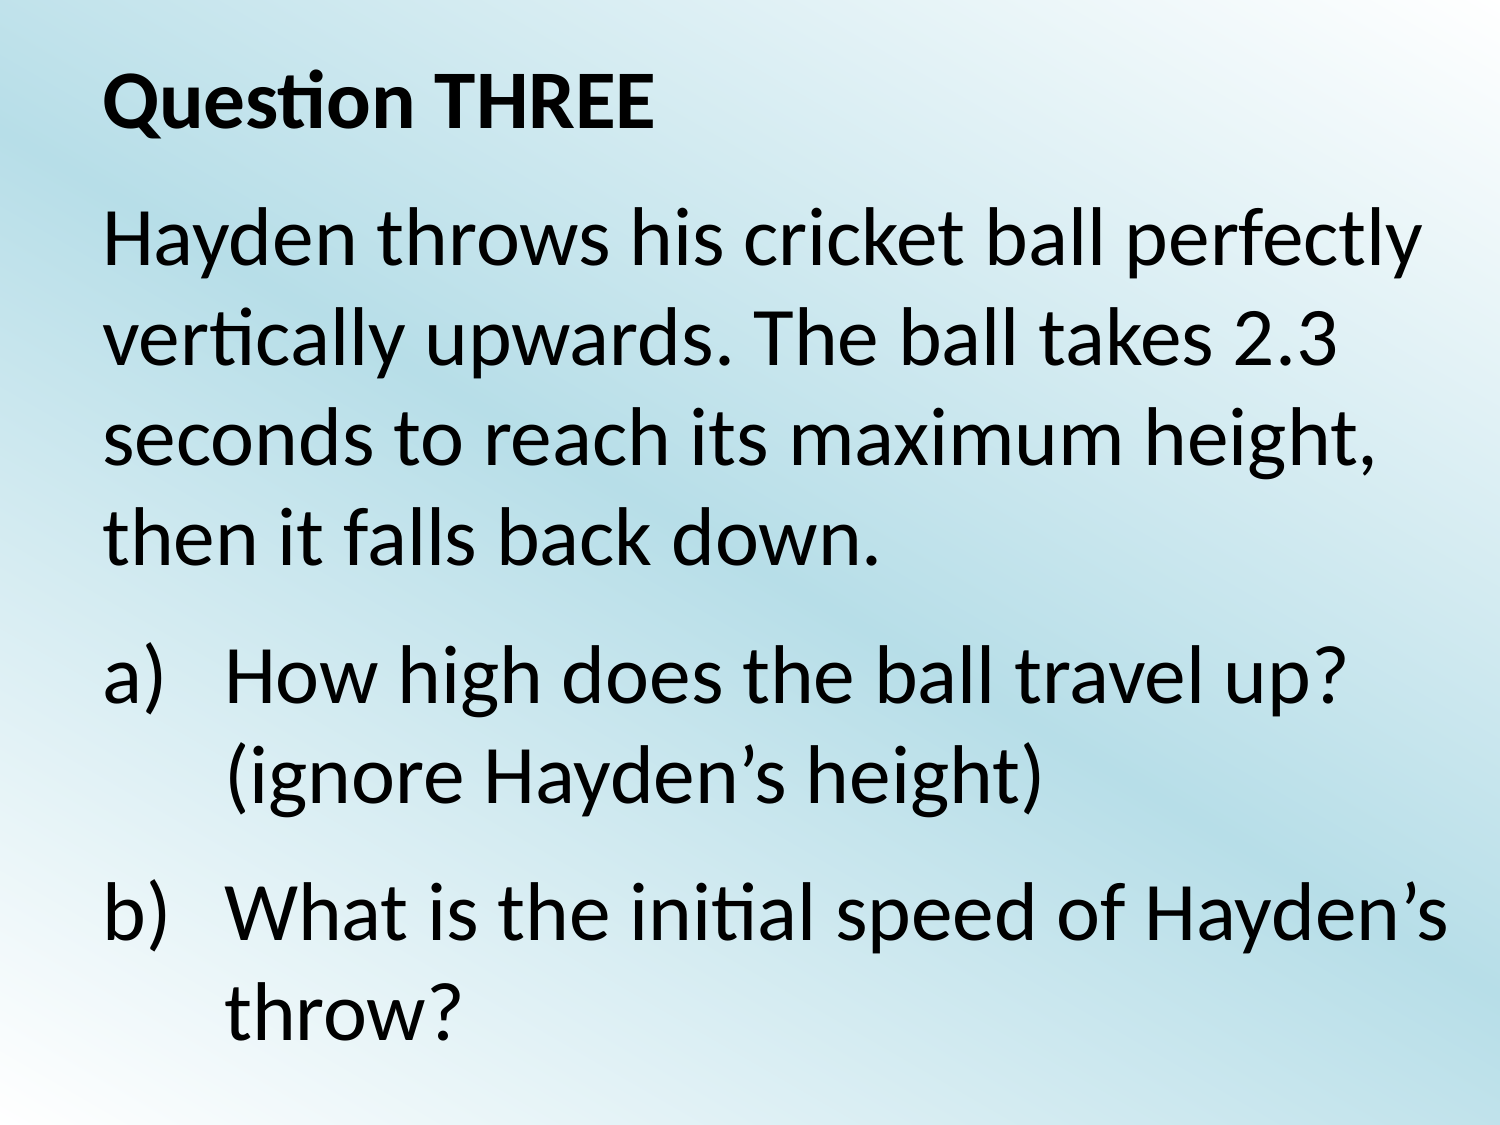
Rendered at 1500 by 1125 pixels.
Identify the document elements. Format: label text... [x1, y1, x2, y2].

text_box Question THREE Hayden throws his cricket ball perfectly vertically upwards. The ball takes 2.3 seconds to reach its maximum height, then it falls back down. How high does the ball travel up? (ignore Hayden’s height) What is the initial speed of Hayden’s throw? [87, 37, 1475, 1065]
